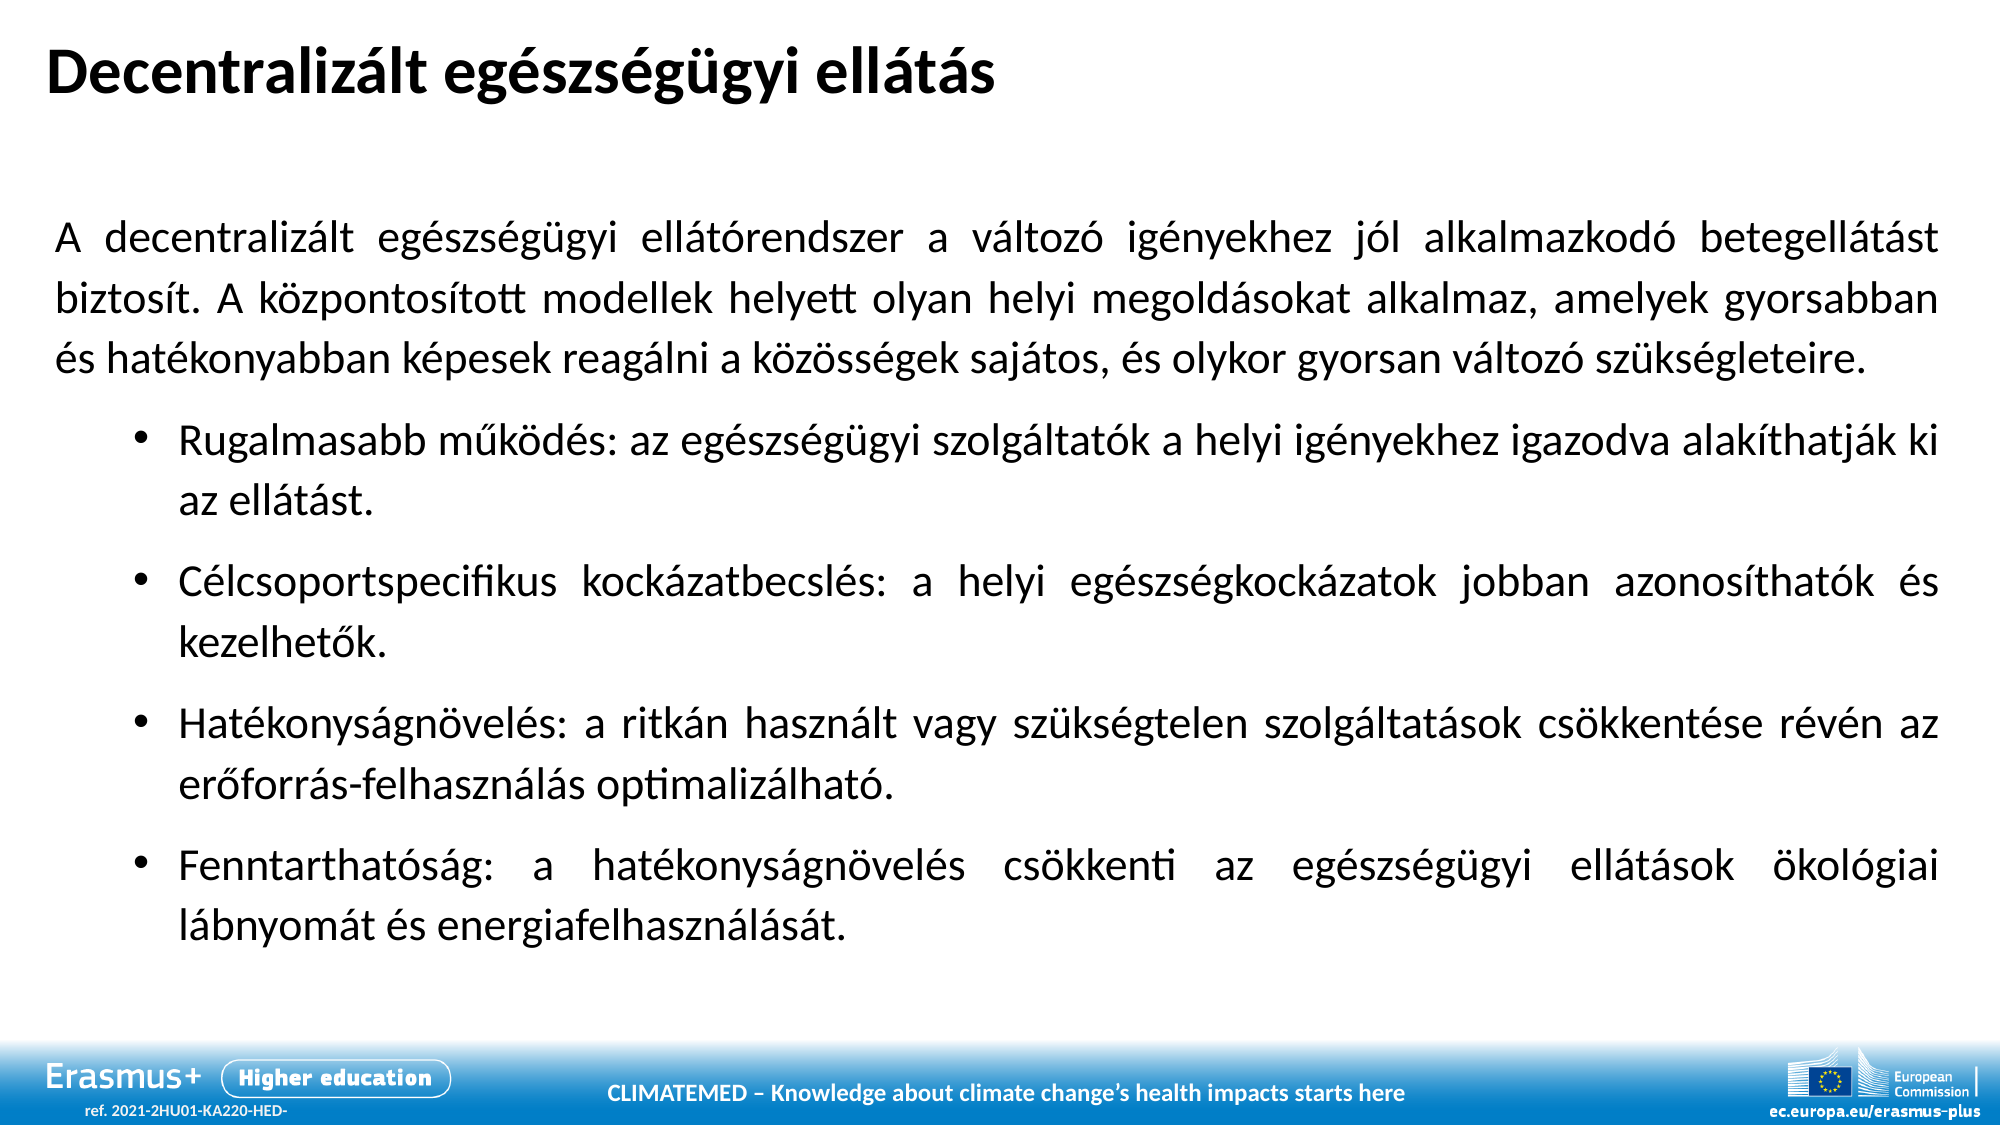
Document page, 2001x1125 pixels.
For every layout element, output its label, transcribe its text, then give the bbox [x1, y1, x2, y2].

list A decentralizált egészségügyi ellátórendszer a változó igényekhez jól alkalmazkodó betegellátást biztosít. A központosított modellek helyett olyan helyi megoldásokat alkalmaz, amelyek gyorsabban és hatékonyabban képesek reagálni a közösségek sajátos, és olykor gyorsan változó szükségleteire. Rugalmasabb működés: az egészségügyi szolgáltatók a helyi igényekhez igazodva alakíthatják ki az ellátást. Célcsoportspecifikus kockázatbecslés: a helyi egészségkockázatok jobban azonosíthatók és kezelhetők. Hatékonyságnövelés: a ritkán használt vagy szükségtelen szolgáltatások csökkentése révén az erőforrás-felhasználás optimalizálható. Fenntarthatóság: a hatékonyságnövelés csökkenti az egészségügyi ellátások ökológiai lábnyomát és energiafelhasználását. [31, 193, 1957, 1035]
title Decentralizált egészségügyi ellátás [31, 26, 1970, 117]
picture [0, 899, 2000, 1125]
